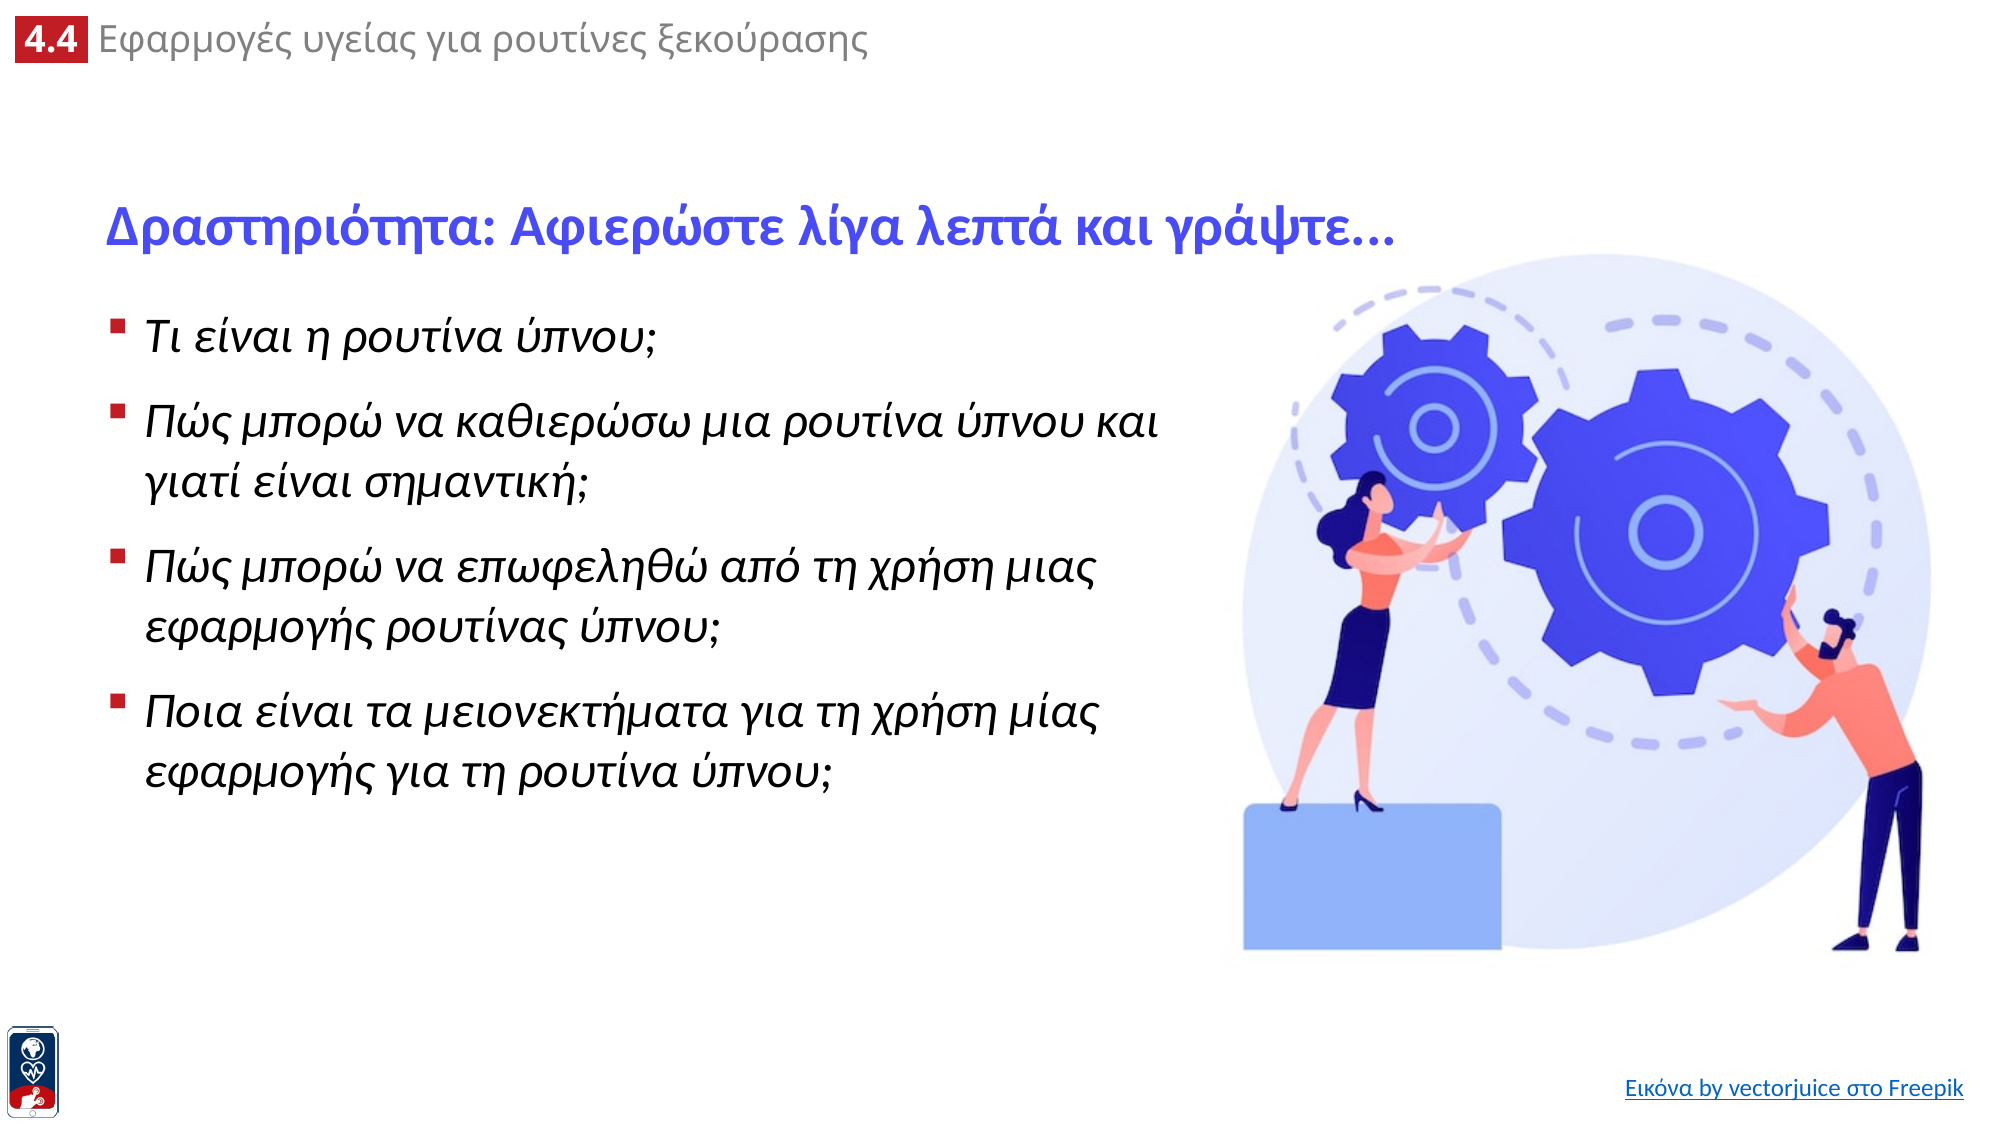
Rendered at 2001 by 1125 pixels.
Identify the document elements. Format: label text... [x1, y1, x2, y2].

text_box Εικόνα by vectorjuice στο Freepik [1448, 1065, 1979, 1110]
picture [7, 1026, 59, 1118]
picture [1128, 141, 2000, 1065]
list Τι είναι η ρουτίνα ύπνου; Πώς μπορώ να καθιερώσω μια ρουτίνα ύπνου και γιατί είναι σημαντική; Πώς μπορώ να επωφεληθώ από τη χρήση μιας εφαρμογής ρουτίνας ύπνου; Ποια είναι τα μειονεκτήματα για τη χρήση μίας εφαρμογής για τη ρουτίνα ύπνου; [91, 295, 1209, 1094]
title Δραστηριότητα: Αφιερώστε λίγα λεπτά και γράψτε... [91, 177, 1128, 277]
